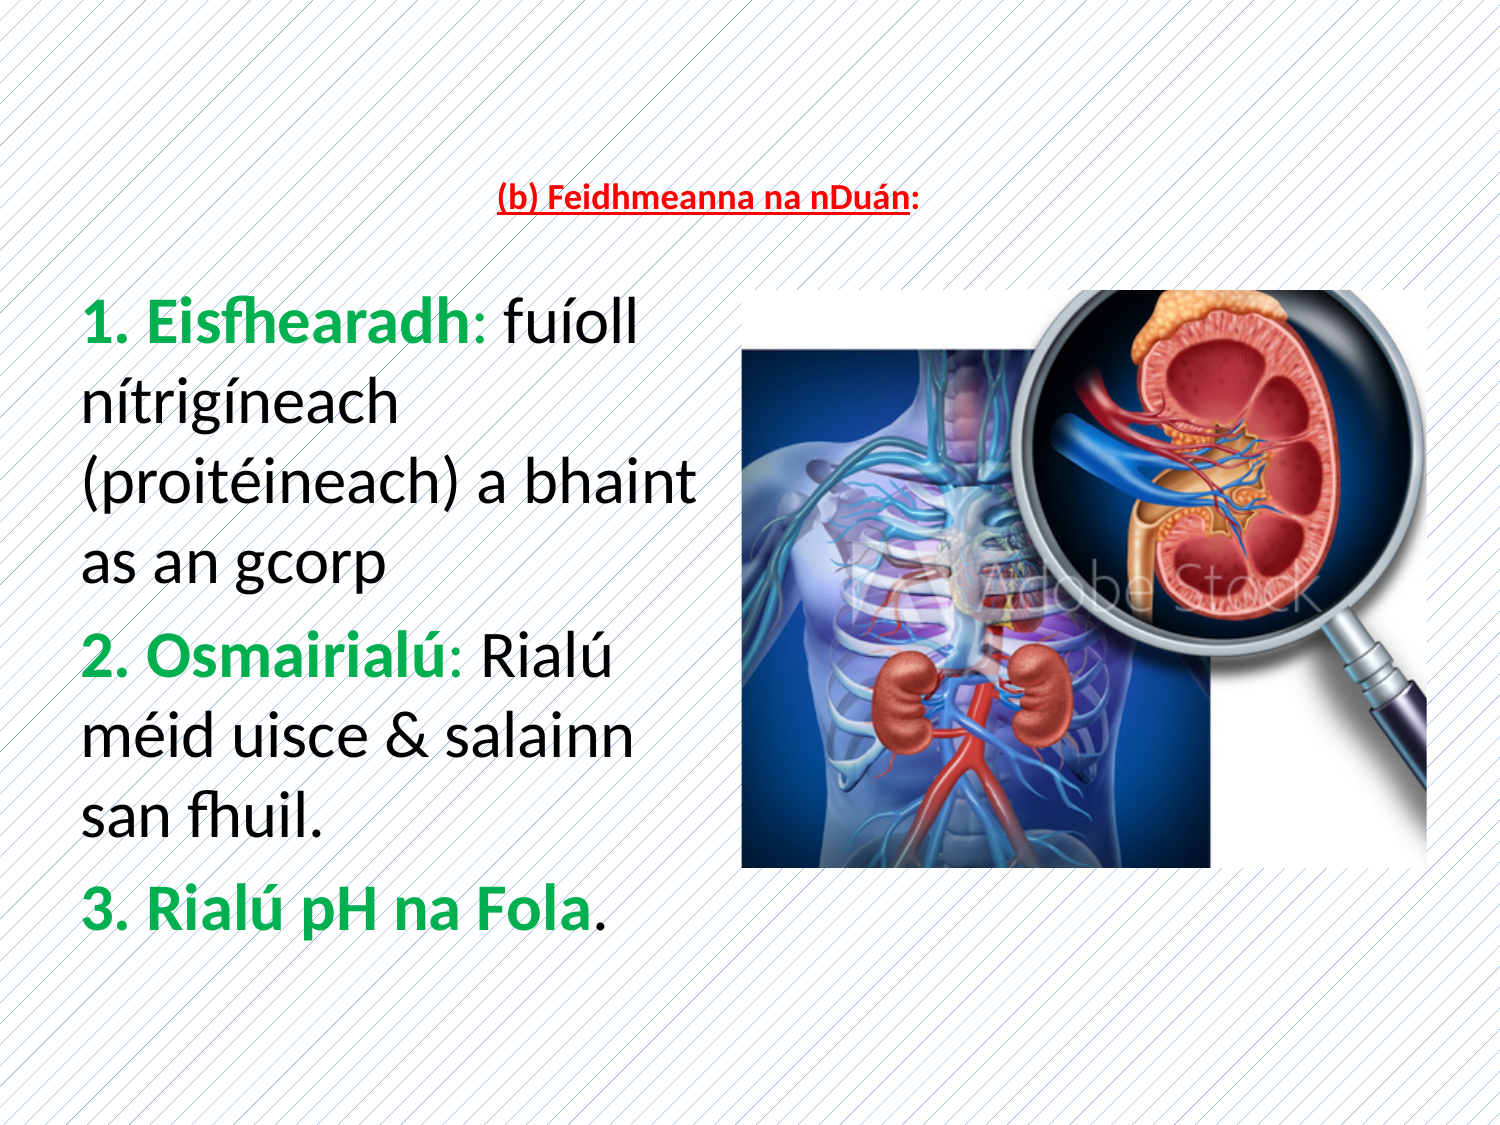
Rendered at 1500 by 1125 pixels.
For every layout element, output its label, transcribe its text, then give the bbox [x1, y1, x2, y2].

list 1. Eisfhearadh: fuíoll nítrigíneach (proitéineach) a bhaint as an gcorp 2. Osmairialú: Rialú méid uisce & salainn san fhuil. 3. Rialú pH na Fola. [64, 269, 742, 1125]
picture [741, 290, 1427, 868]
title (b) Feidhmeanna na nDuán: [37, 165, 1388, 270]
